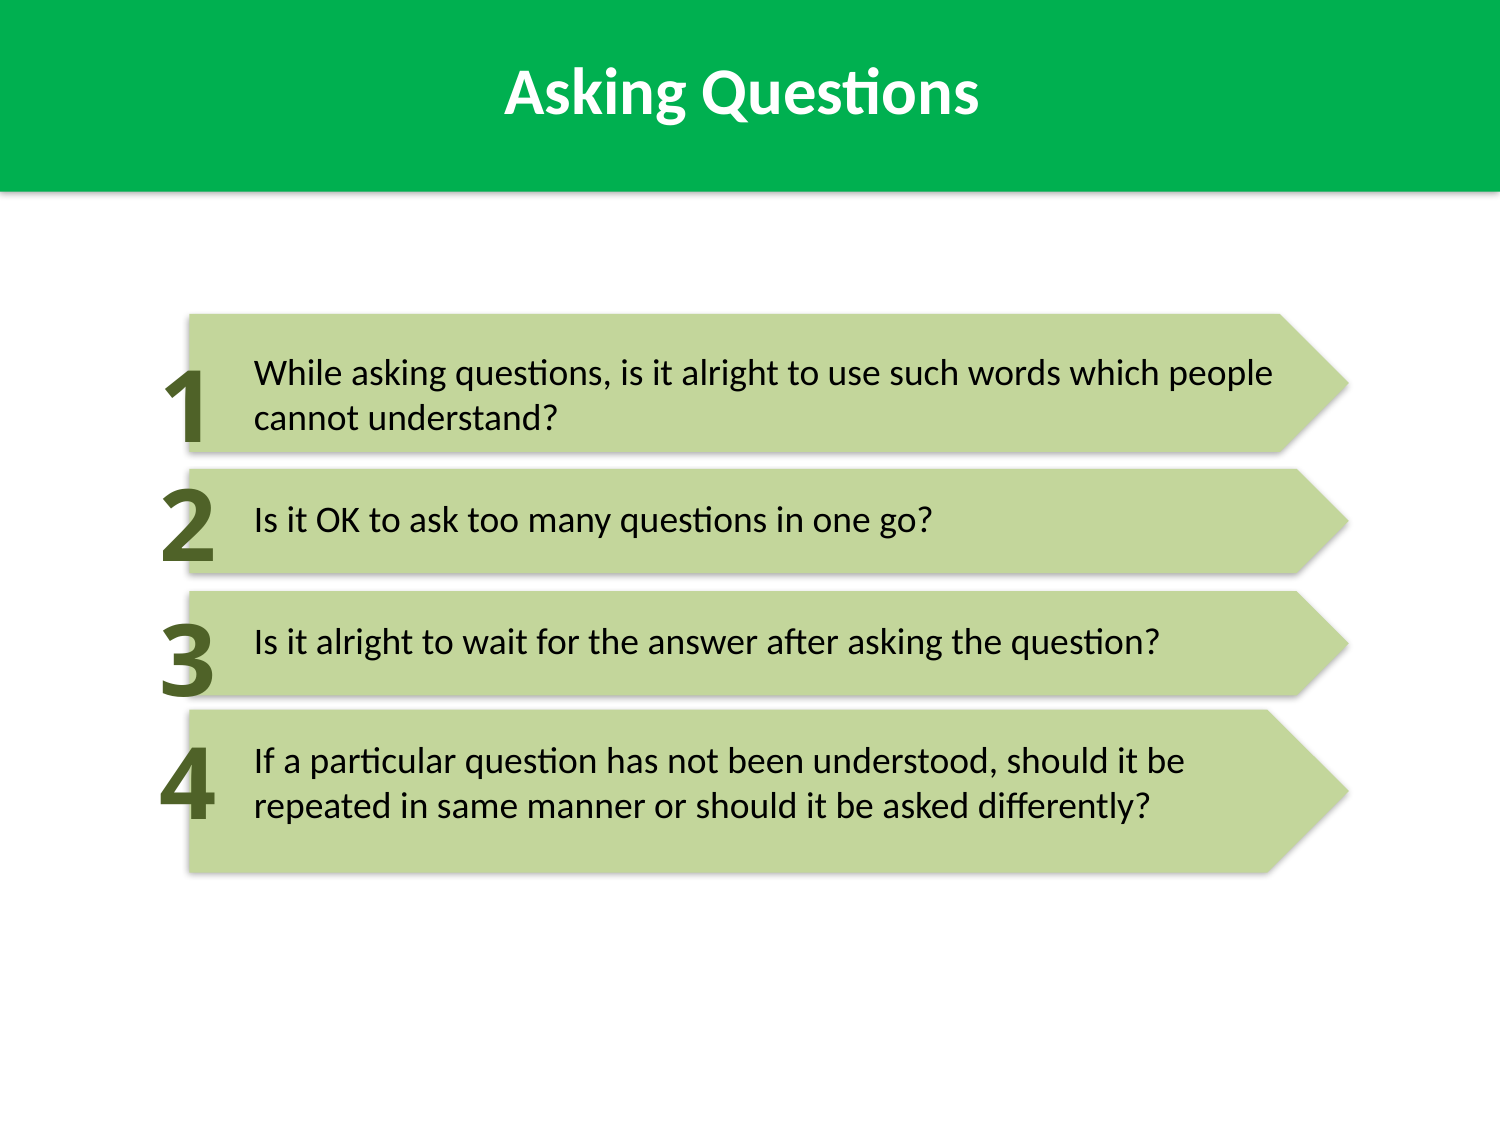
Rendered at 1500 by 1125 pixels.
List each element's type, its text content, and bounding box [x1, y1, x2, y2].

text_box 4 [145, 711, 185, 847]
text_box [188, 468, 1350, 574]
text_box 2 [145, 454, 185, 588]
text_box Asking Questions [0, 40, 1500, 136]
text_box [188, 313, 1307, 453]
text_box 3 [145, 588, 185, 711]
text_box While asking questions, is it alright to use such words which people cannot understand? [239, 340, 1309, 446]
text_box Is it OK to ask too many questions in one go? [239, 487, 1309, 548]
text_box [1309, 342, 1350, 424]
text_box [1309, 750, 1350, 832]
text_box [188, 590, 1350, 697]
text_box If a particular question has not been understood, should it be repeated in same manner or should it be asked differently? [239, 728, 1309, 834]
text_box Is it alright to wait for the answer after asking the question? [239, 610, 1309, 670]
text_box [188, 708, 1307, 874]
text_box 1 [145, 335, 191, 471]
